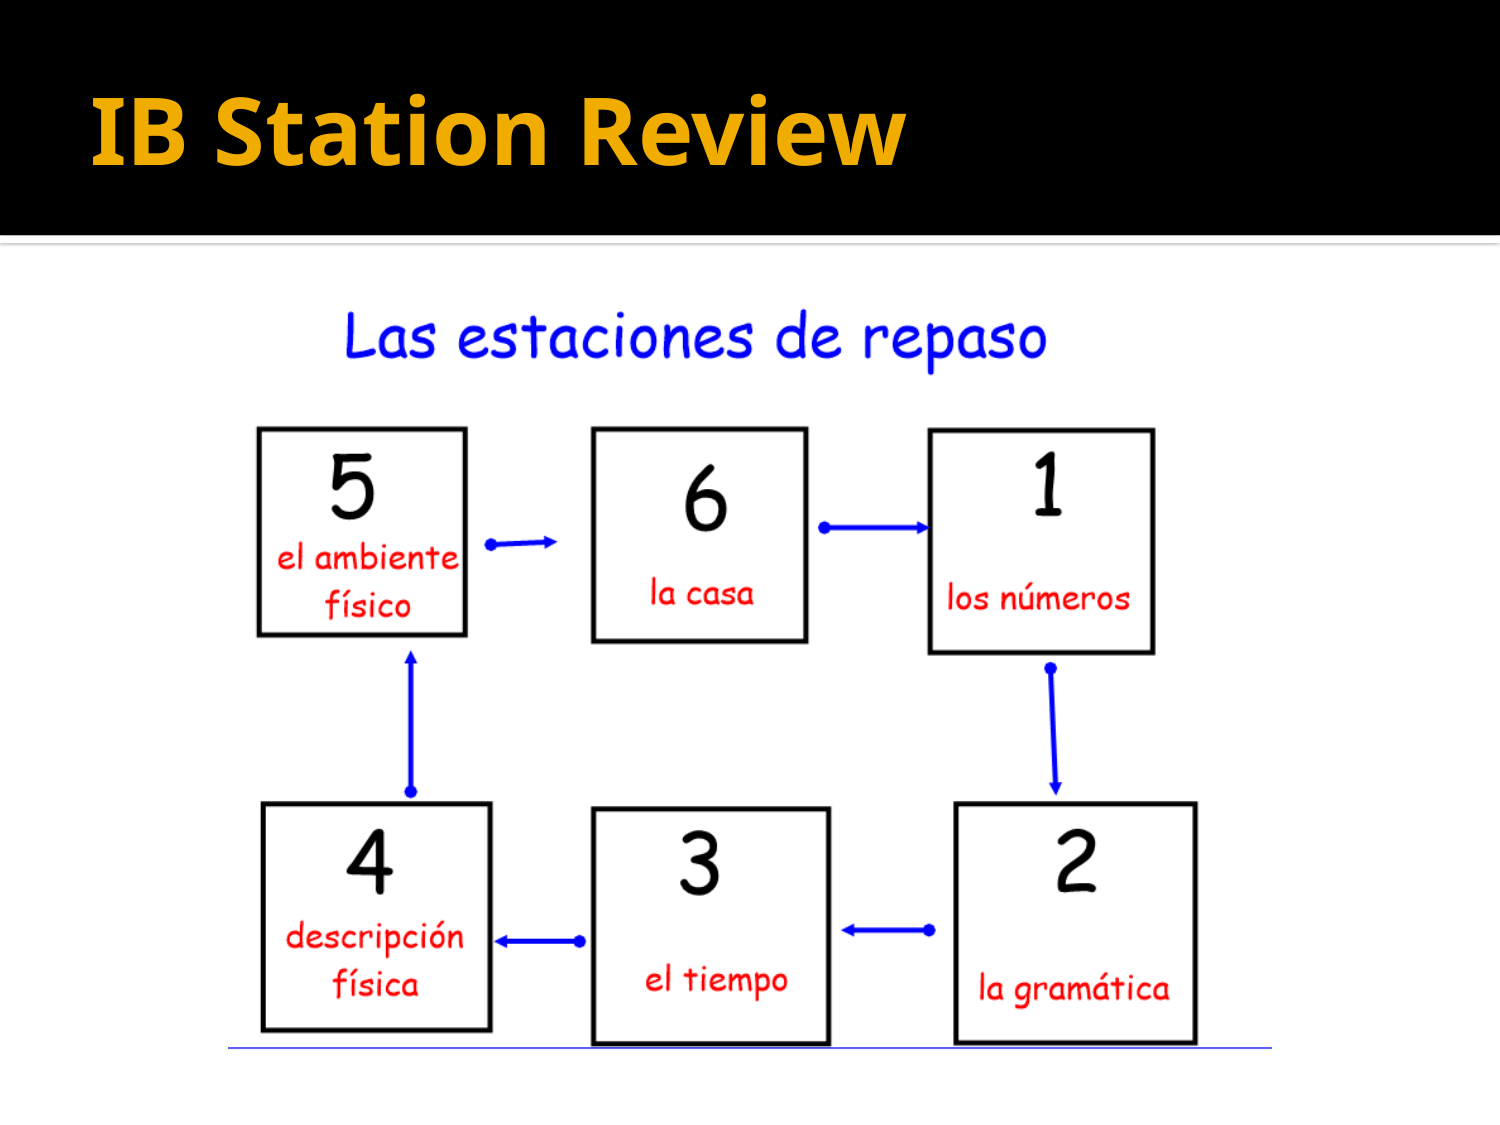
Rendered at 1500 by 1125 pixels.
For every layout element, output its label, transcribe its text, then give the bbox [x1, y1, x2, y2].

title IB Station Review [75, 25, 1425, 231]
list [228, 291, 1272, 1050]
